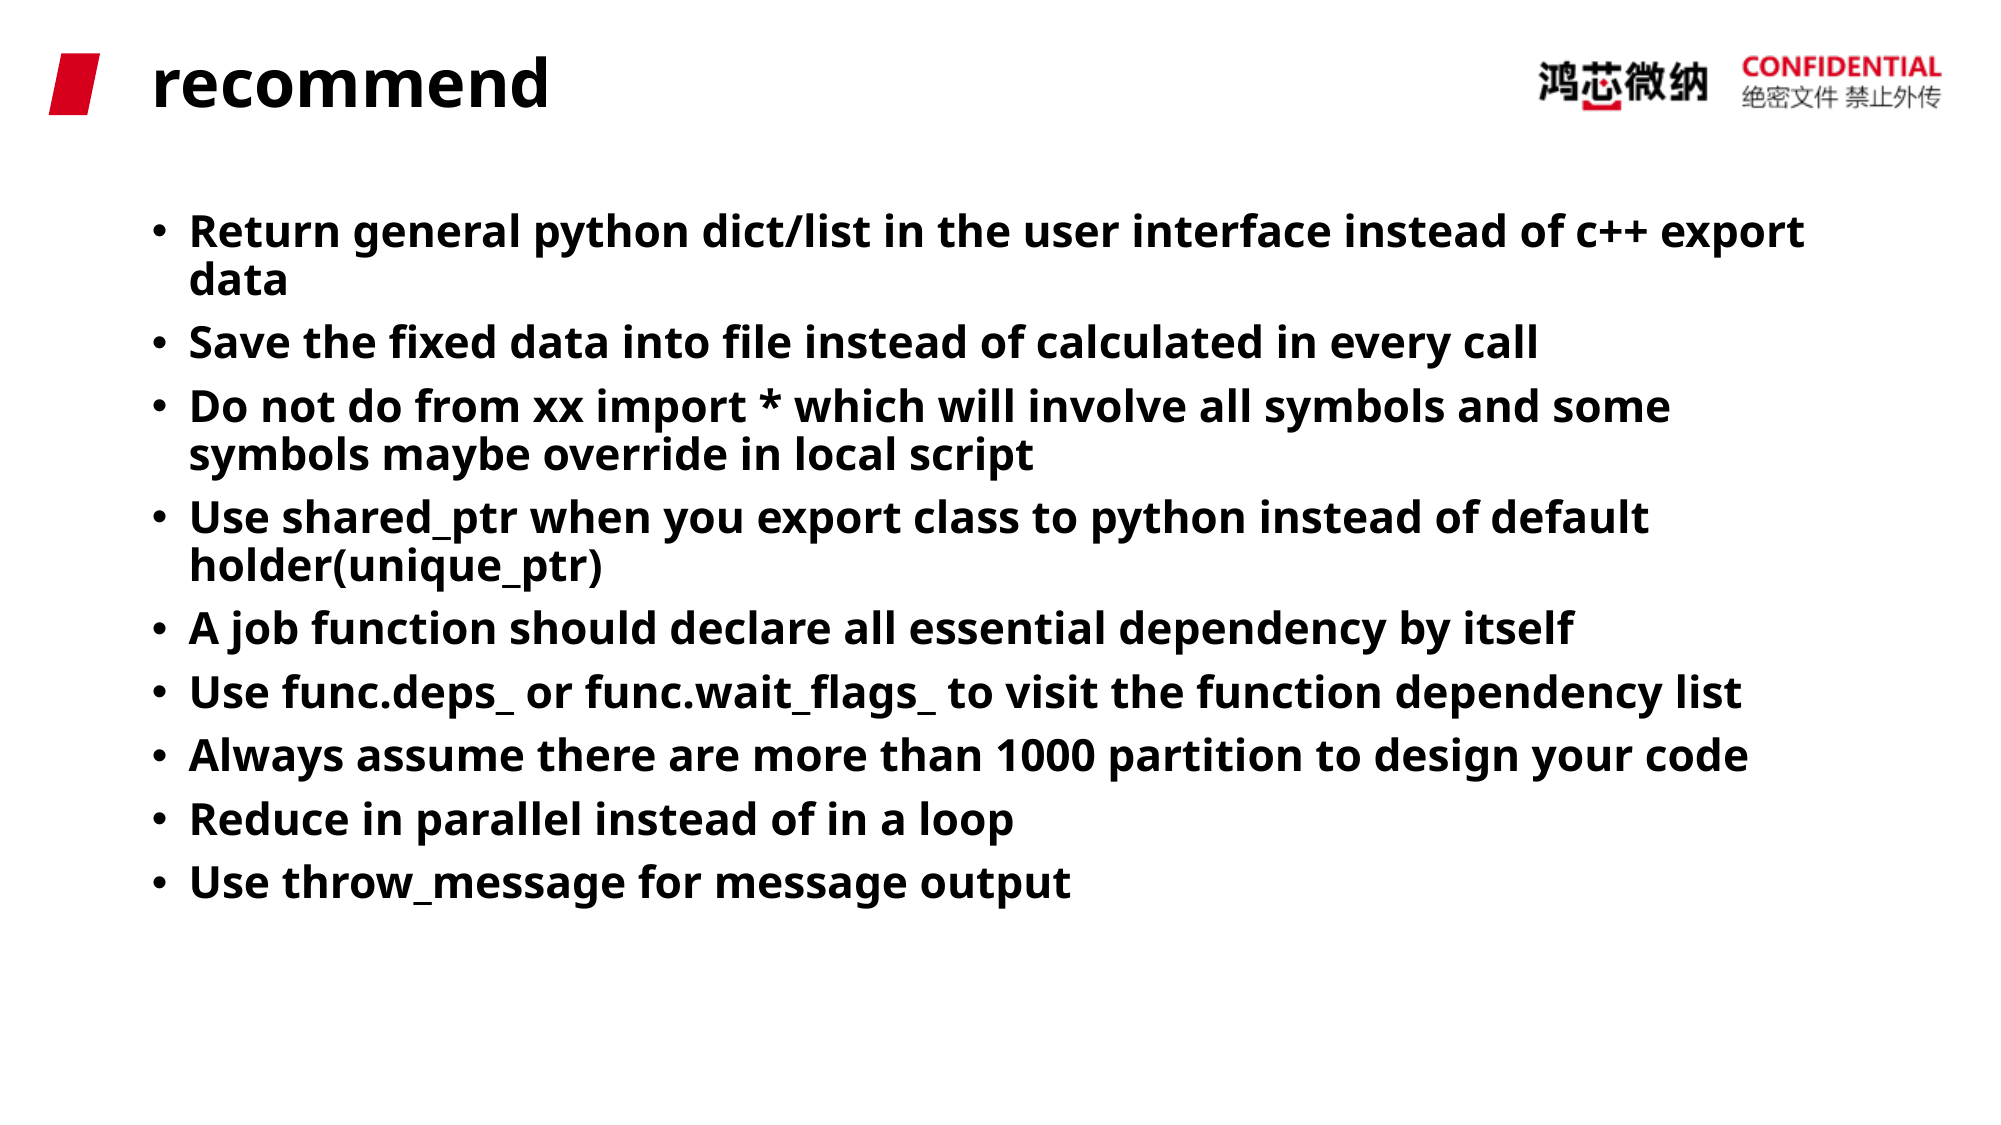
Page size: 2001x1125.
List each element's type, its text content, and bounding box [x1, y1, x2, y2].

list Return general python dict/list in the user interface instead of c++ export data Save the fixed data into file instead of calculated in every call Do not do from xx import * which will involve all symbols and some symbols maybe override in local script Use shared_ptr when you export class to python instead of default holder(unique_ptr) A job function should declare all essential dependency by itself Use func.deps_ or func.wait_flags_ to visit the function dependency list Always assume there are more than 1000 partition to design your code Reduce in parallel instead of in a loop Use throw_message for message output [136, 201, 1862, 935]
title recommend [136, 0, 1862, 195]
picture [1265, 0, 1981, 288]
